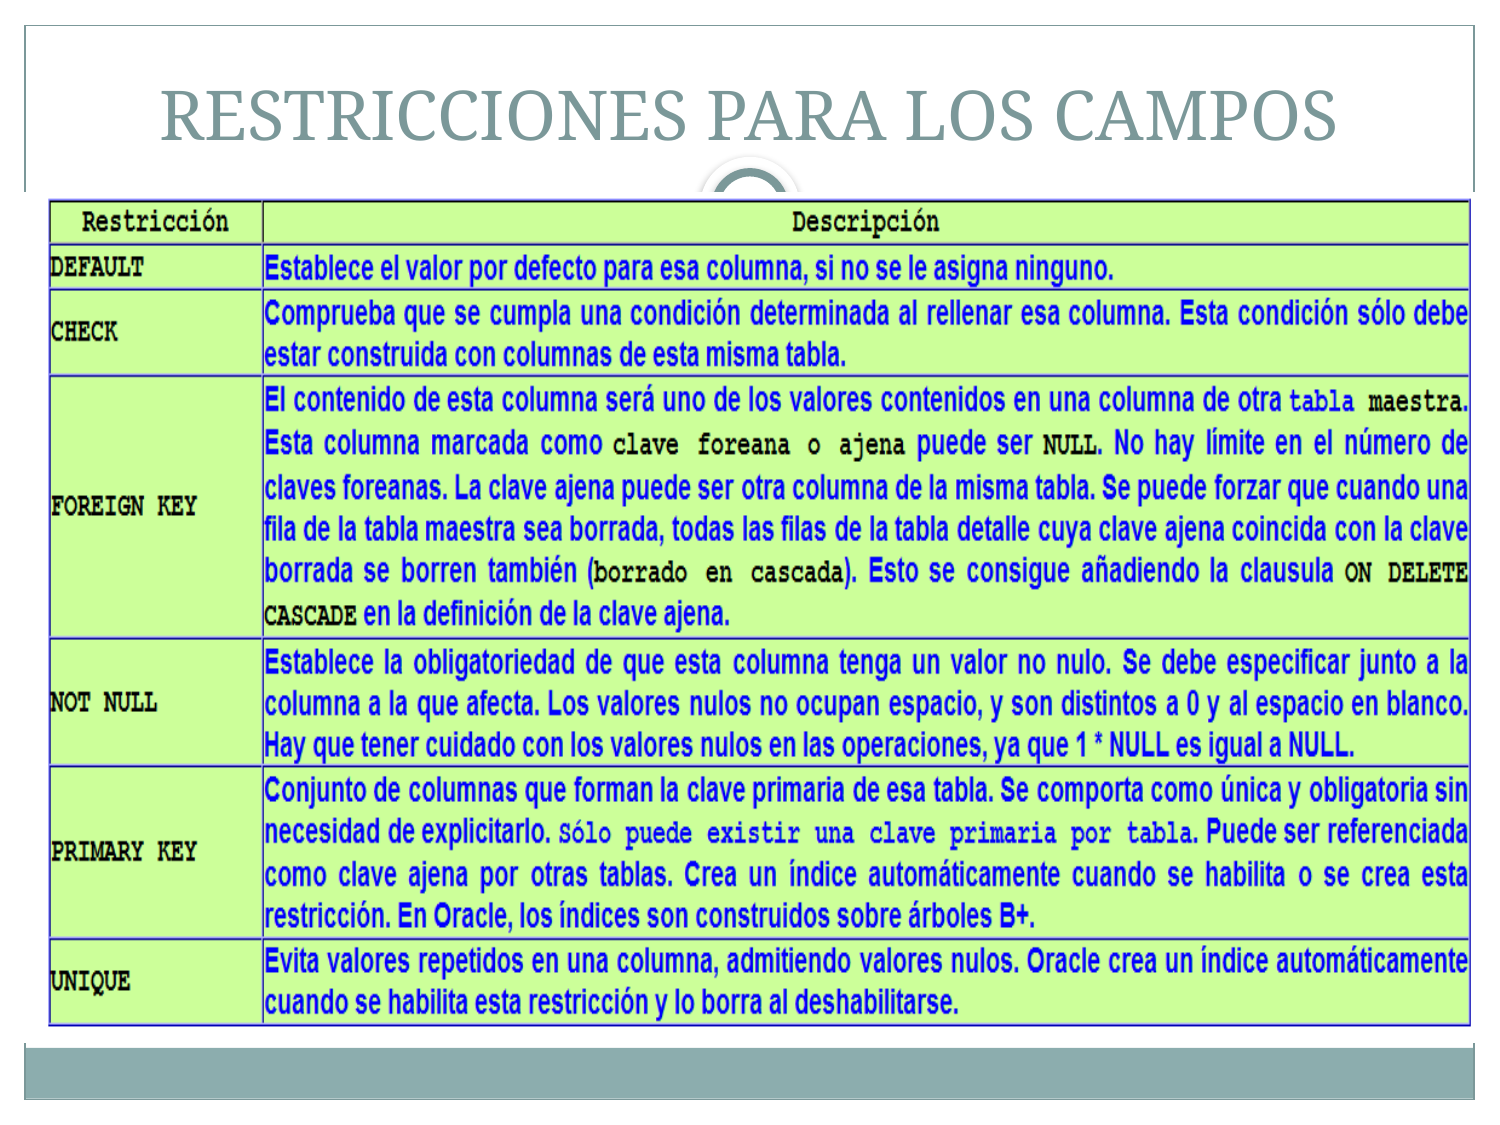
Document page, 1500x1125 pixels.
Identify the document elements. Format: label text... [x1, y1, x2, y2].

picture [23, 192, 1477, 1044]
title RESTRICCIONES PARA LOS CAMPOS [49, 37, 1450, 162]
